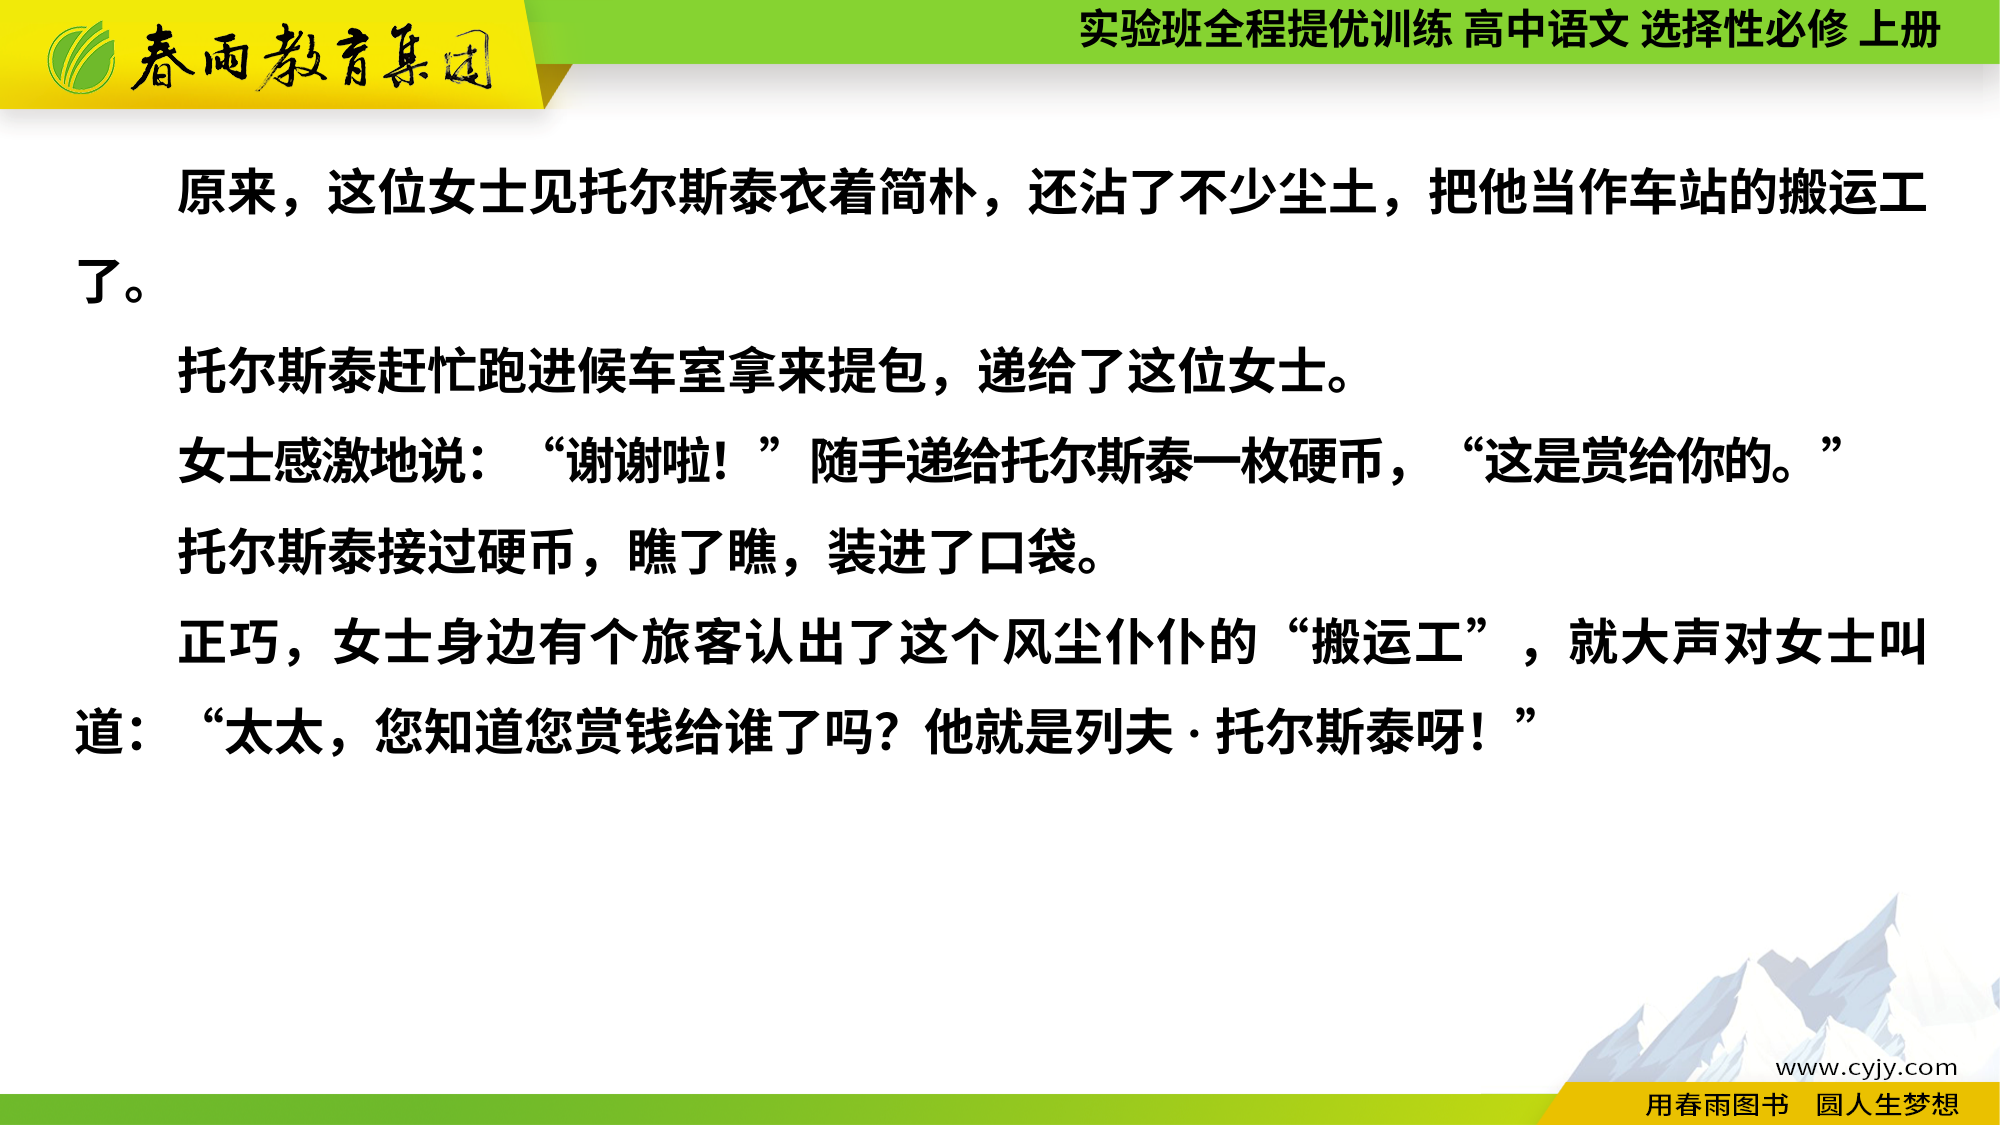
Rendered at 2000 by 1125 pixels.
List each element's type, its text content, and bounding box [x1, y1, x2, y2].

picture [0, 0, 2000, 1125]
list 原来，这位女士见托尔斯泰衣着简朴，还沾了不少尘土，把他当作车站的搬运工了。 托尔斯泰赶忙跑进候车室拿来提包，递给了这位女士。 女士感激地说：“谢谢啦！”随手递给托尔斯泰一枚硬币，“这是赏给你的。” 托尔斯泰接过硬币，瞧了瞧，装进了口袋。 正巧，女士身边有个旅客认出了这个风尘仆仆的“搬运工”，就大声对女士叫道：“太太，您知道您赏钱给谁了吗？他就是列夫·托尔斯泰呀！” [59, 122, 1944, 774]
